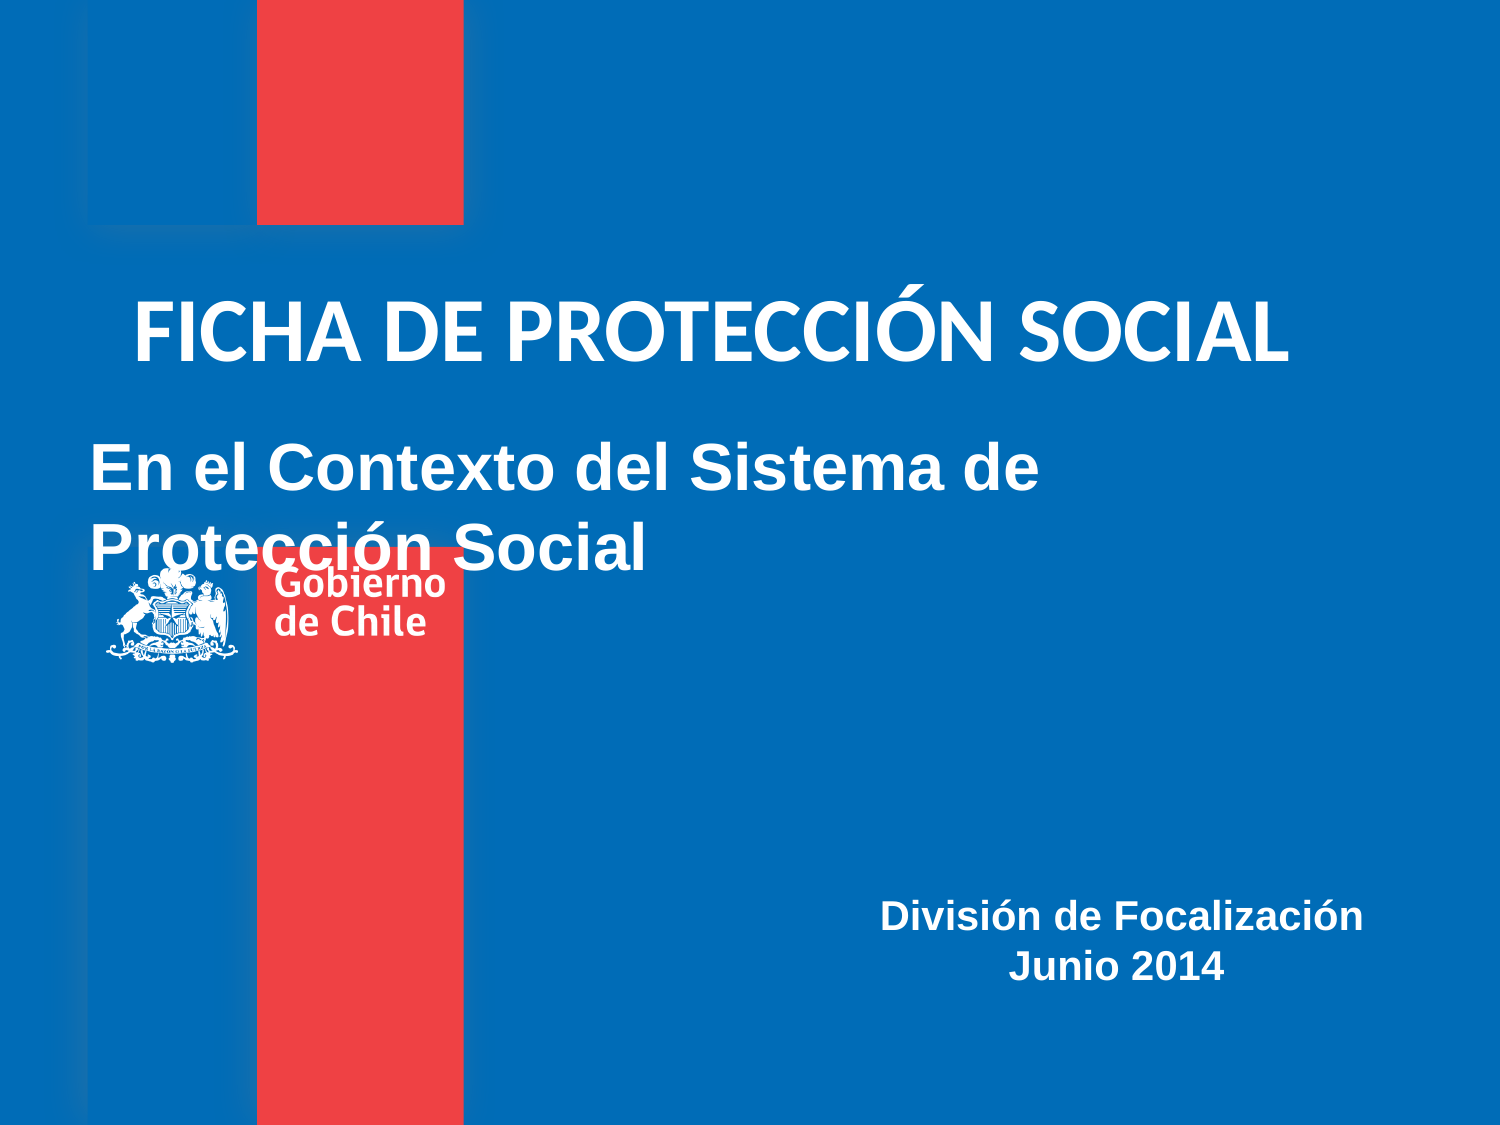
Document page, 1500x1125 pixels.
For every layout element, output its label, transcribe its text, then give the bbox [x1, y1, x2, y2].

subtitle En el Contexto del Sistema de Protección Social [75, 416, 1412, 517]
title FICHA DE PROTECCIÓN SOCIAL [75, 262, 1350, 416]
text_box División de Focalización Junio 2014 [785, 881, 1459, 1097]
picture [275, 566, 445, 636]
picture [106, 566, 238, 663]
